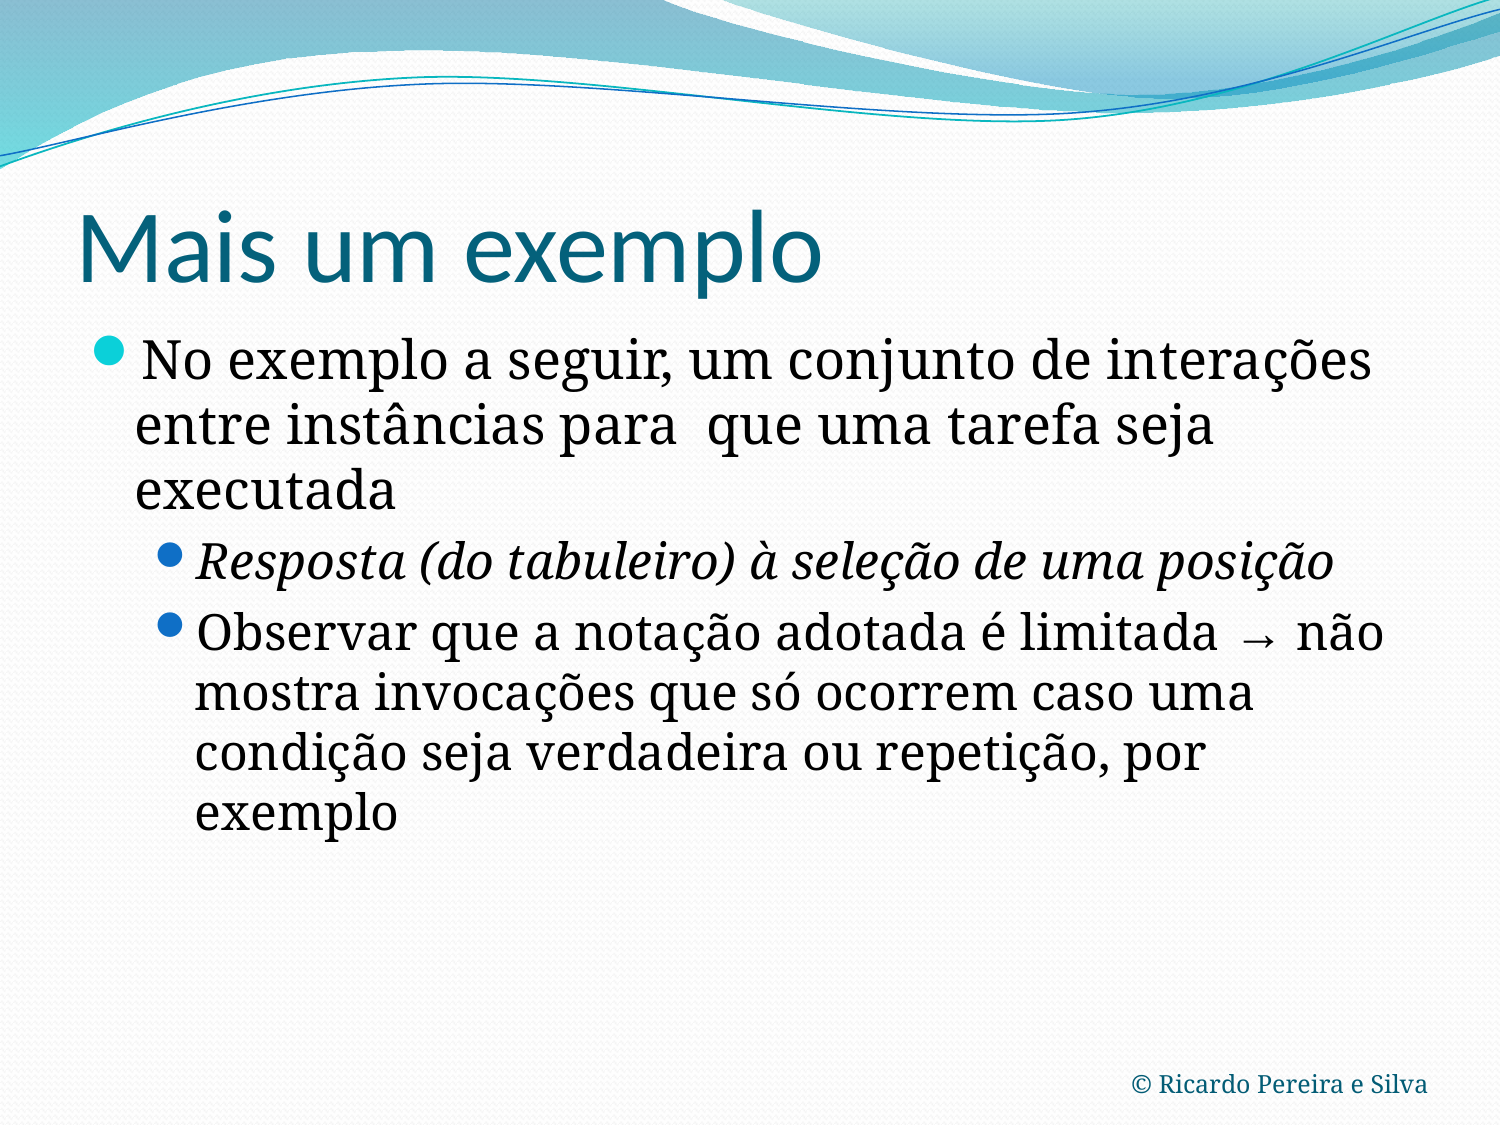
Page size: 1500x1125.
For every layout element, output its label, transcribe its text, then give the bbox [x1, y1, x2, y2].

list No exemplo a seguir, um conjunto de interações entre instâncias para que uma tarefa seja executada Resposta (do tabuleiro) à seleção de uma posição Observar que a notação adotada é limitada → não mostra invocações que só ocorrem caso uma condição seja verdadeira ou repetição, por exemplo [75, 317, 1425, 1038]
footer © Ricardo Pereira e Silva [1101, 1042, 1429, 1103]
title Mais um exemplo [75, 115, 1425, 303]
